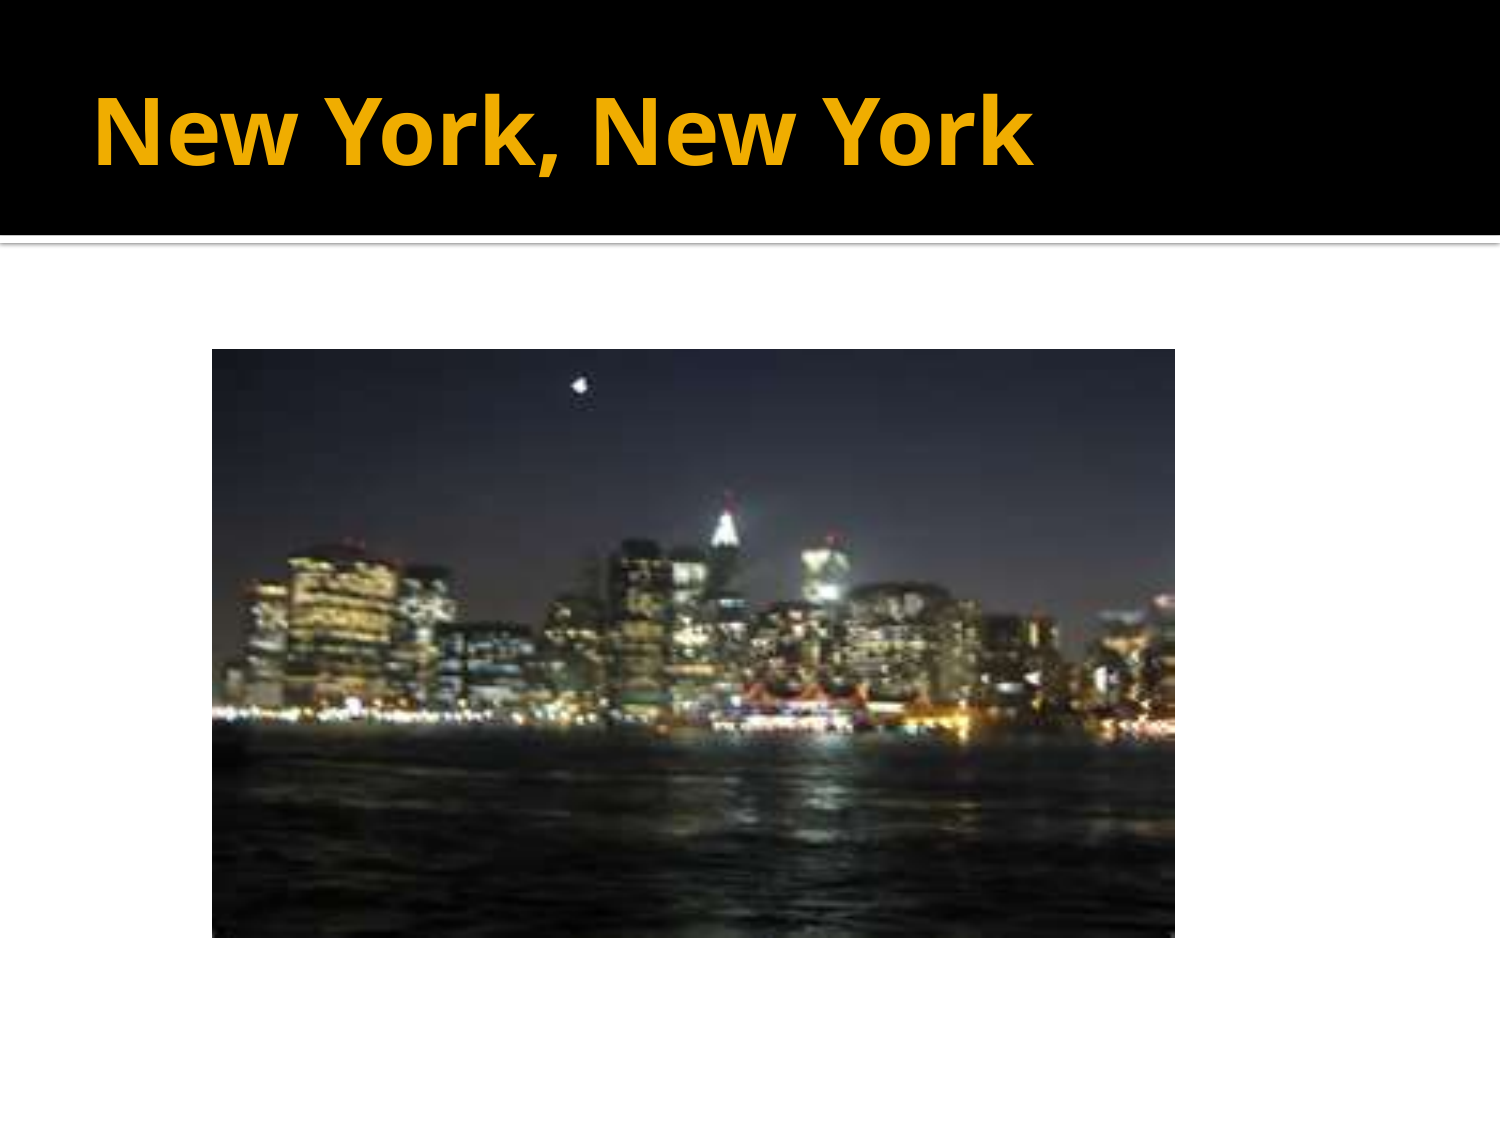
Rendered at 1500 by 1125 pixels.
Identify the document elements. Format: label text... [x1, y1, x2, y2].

title New York, New York [75, 25, 1425, 231]
picture [212, 349, 1175, 938]
